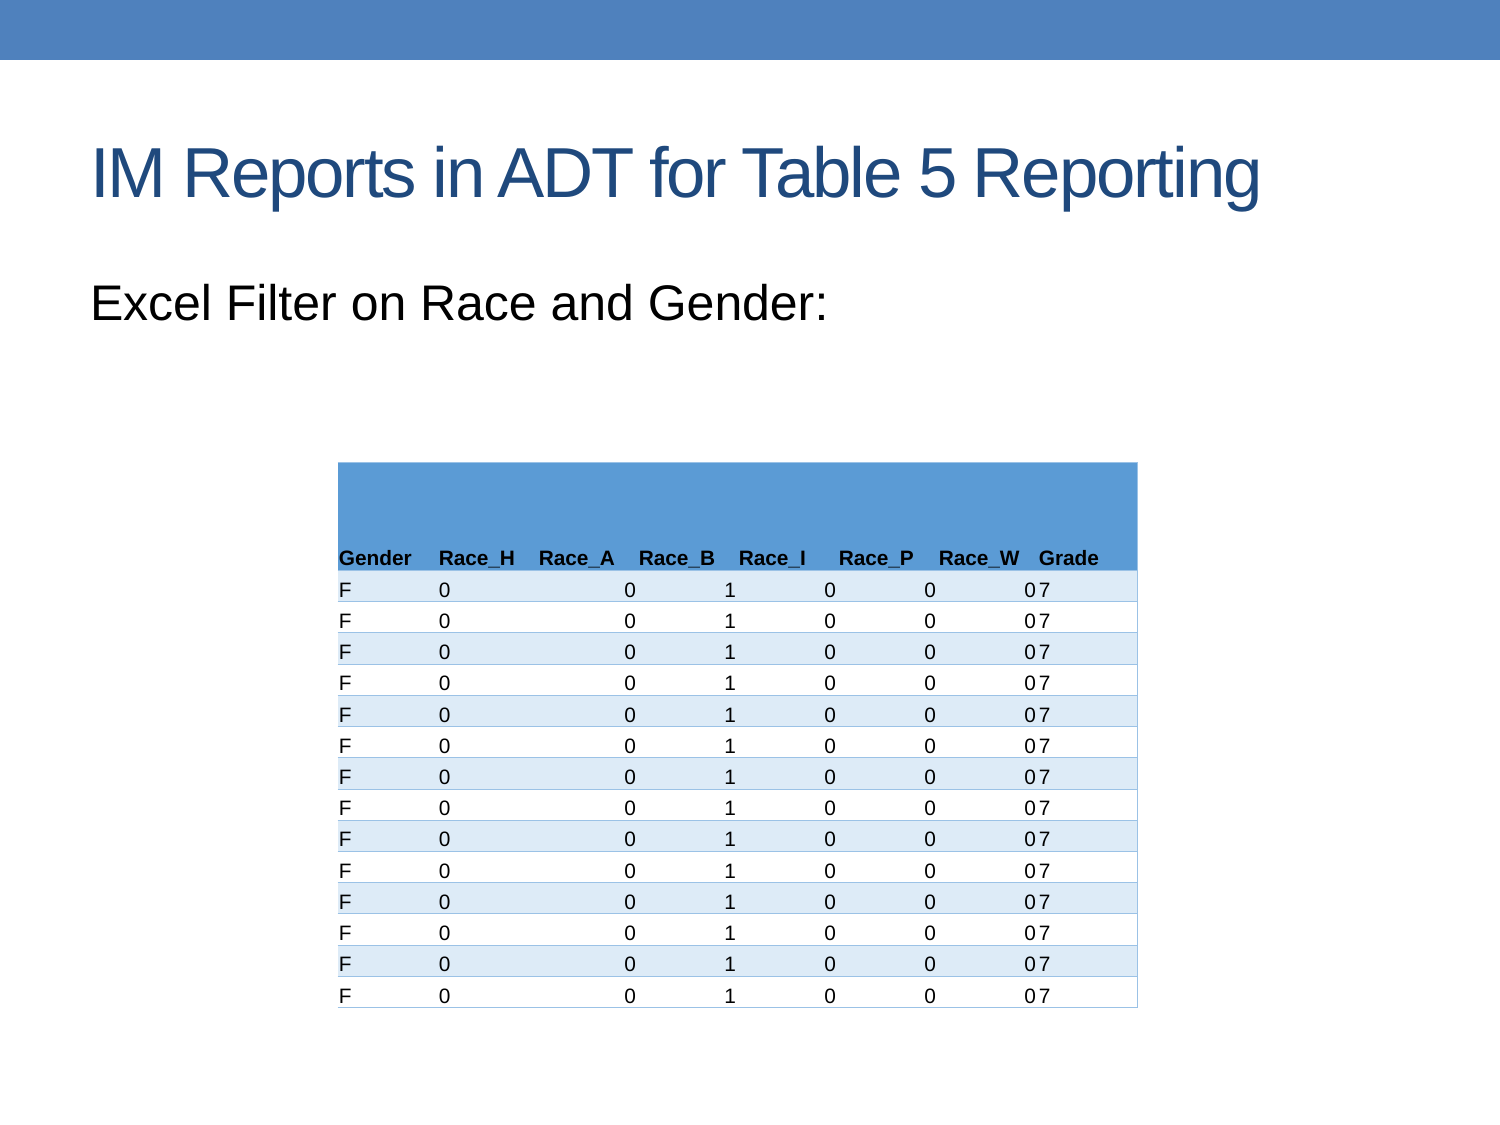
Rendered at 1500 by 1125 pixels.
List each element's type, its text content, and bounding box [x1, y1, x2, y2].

table_cell 1 [637, 914, 737, 945]
table_cell 0 [937, 977, 1037, 1007]
table_cell F [338, 946, 437, 976]
table_cell 1 [637, 852, 737, 882]
table_cell 0 [737, 977, 837, 1007]
table_header Race_B [637, 463, 737, 570]
table_cell 0 [837, 790, 937, 820]
table_cell 7 [1037, 727, 1137, 757]
table_cell 0 [737, 633, 837, 664]
table_cell 0 [837, 821, 937, 851]
table_cell 0 [437, 852, 537, 882]
table_cell 0 [837, 571, 937, 601]
table_cell 0 [737, 758, 837, 789]
table_cell 7 [1037, 696, 1137, 726]
table_cell 0 [737, 883, 837, 913]
table_cell 0 [937, 914, 1037, 945]
table_cell 0 [937, 602, 1037, 632]
table_cell 0 [537, 602, 637, 632]
table_cell F [338, 602, 437, 632]
table_cell 0 [937, 696, 1037, 726]
table_cell 0 [537, 914, 637, 945]
table_cell 0 [837, 883, 937, 913]
table_cell 0 [937, 852, 1037, 882]
table_header Race_H [437, 463, 537, 570]
table_cell 0 [537, 665, 637, 695]
table_cell 0 [437, 571, 537, 601]
table_cell 0 [837, 602, 937, 632]
table_cell 0 [537, 821, 637, 851]
table_cell 7 [1037, 602, 1137, 632]
table_cell 0 [737, 914, 837, 945]
table_cell F [338, 852, 437, 882]
table_cell 7 [1037, 914, 1137, 945]
table_cell 7 [1037, 633, 1137, 664]
table_cell 0 [737, 571, 837, 601]
table_cell 7 [1037, 977, 1137, 1007]
table_cell 0 [537, 883, 637, 913]
table_cell 0 [437, 977, 537, 1007]
table_header Gender [338, 463, 437, 570]
table_cell 1 [637, 727, 737, 757]
table_cell F [338, 977, 437, 1007]
table_cell 0 [737, 852, 837, 882]
table_cell 1 [637, 946, 737, 976]
table_cell 7 [1037, 821, 1137, 851]
table_cell 0 [937, 946, 1037, 976]
table_cell 0 [937, 883, 1037, 913]
table_cell 0 [737, 602, 837, 632]
table_cell 0 [837, 977, 937, 1007]
table_cell 1 [637, 633, 737, 664]
table_cell 0 [437, 602, 537, 632]
table_cell 7 [1037, 571, 1137, 601]
list Excel Filter on Race and Gender: [75, 262, 1425, 1063]
table_cell 1 [637, 602, 737, 632]
table_cell 0 [837, 758, 937, 789]
table_cell 0 [737, 665, 837, 695]
table_cell 0 [837, 665, 937, 695]
table_cell F [338, 914, 437, 945]
table_cell 7 [1037, 852, 1137, 882]
table_cell 0 [737, 696, 837, 726]
table_cell 0 [437, 758, 537, 789]
table_cell 0 [437, 946, 537, 976]
table_cell 0 [837, 914, 937, 945]
table_cell 1 [637, 665, 737, 695]
table_cell 1 [637, 790, 737, 820]
table_cell 0 [537, 571, 637, 601]
table_cell 0 [537, 977, 637, 1007]
table_cell 0 [737, 727, 837, 757]
table_cell 0 [537, 852, 637, 882]
table_cell 1 [637, 571, 737, 601]
table_cell 1 [637, 977, 737, 1007]
table_cell 0 [737, 821, 837, 851]
table_cell 1 [637, 758, 737, 789]
table_header Grade [1037, 463, 1137, 570]
table_cell 1 [637, 883, 737, 913]
table_cell 0 [837, 696, 937, 726]
table_cell 0 [937, 665, 1037, 695]
table_cell 0 [837, 727, 937, 757]
table_cell F [338, 790, 437, 820]
table_cell 0 [937, 821, 1037, 851]
table_cell 0 [437, 633, 537, 664]
table_cell 0 [437, 696, 537, 726]
table_cell 0 [537, 946, 637, 976]
table_cell F [338, 633, 437, 664]
table_cell 0 [837, 852, 937, 882]
title IM Reports in ADT for Table 5 Reporting [75, 87, 1425, 250]
table_cell F [338, 727, 437, 757]
table_cell 7 [1037, 946, 1137, 976]
table_cell 0 [437, 821, 537, 851]
table_cell 0 [537, 633, 637, 664]
table_header Race_P [837, 463, 937, 570]
table_cell 0 [437, 914, 537, 945]
table_cell 7 [1037, 758, 1137, 789]
table_cell 0 [537, 696, 637, 726]
table_cell 0 [437, 790, 537, 820]
table_cell 7 [1037, 665, 1137, 695]
table_cell 0 [437, 727, 537, 757]
table_cell F [338, 665, 437, 695]
table_header Race_W [937, 463, 1037, 570]
table_cell 0 [437, 883, 537, 913]
table_cell 0 [537, 758, 637, 789]
table_cell 7 [1037, 883, 1137, 913]
table_cell 0 [937, 727, 1037, 757]
table_cell 0 [937, 571, 1037, 601]
table_cell F [338, 571, 437, 601]
table_cell 1 [637, 821, 737, 851]
table_cell F [338, 883, 437, 913]
table_cell 1 [637, 696, 737, 726]
table_cell 0 [437, 665, 537, 695]
table_cell 0 [537, 727, 637, 757]
table_cell 0 [737, 790, 837, 820]
table_cell F [338, 758, 437, 789]
table_header Race_A [537, 463, 637, 570]
table_cell 0 [837, 946, 937, 976]
table_cell 0 [937, 633, 1037, 664]
table_cell 0 [837, 633, 937, 664]
table_cell 0 [737, 946, 837, 976]
table_cell F [338, 696, 437, 726]
table_cell 7 [1037, 790, 1137, 820]
table_cell 0 [537, 790, 637, 820]
table_cell 0 [937, 758, 1037, 789]
table_cell F [338, 821, 437, 851]
table_cell 0 [937, 790, 1037, 820]
table_header Race_I [737, 463, 837, 570]
